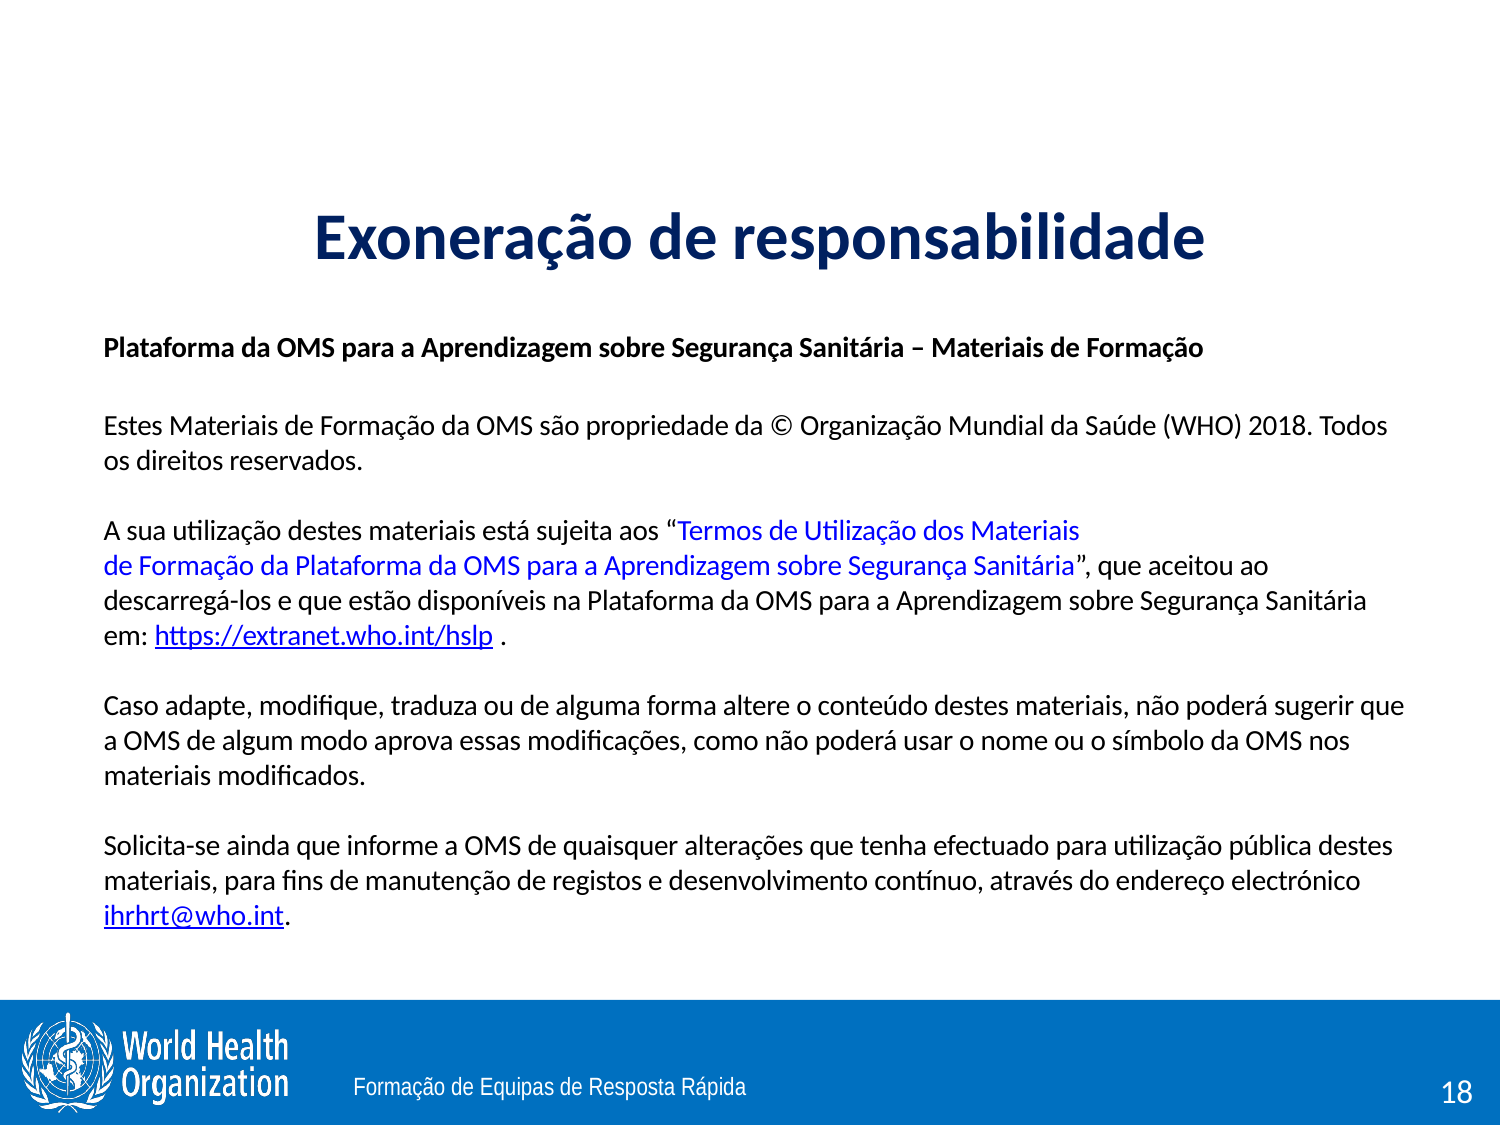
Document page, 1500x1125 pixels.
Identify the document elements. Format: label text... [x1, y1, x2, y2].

text_box Exoneração de responsabilidade Plataforma da OMS para a Aprendizagem sobre Segurança Sanitária – Materiais de Formação Estes Materiais de Formação da OMS são propriedade da © Organização Mundial da Saúde (WHO) 2018. Todos os direitos reservados. A sua utilização destes materiais está sujeita aos “Termos de Utilização dos Materiais de Formação da Plataforma da OMS para a Aprendizagem sobre Segurança Sanitária”, que aceitou ao descarregá-los e que estão disponíveis na Plataforma da OMS para a Aprendizagem sobre Segurança Sanitária em: https://extranet.who.int/hslp . Caso adapte, modifique, traduza ou de alguma forma altere o conteúdo destes materiais, não poderá sugerir que a OMS de algum modo aprova essas modificações, como não poderá usar o nome ou o símbolo da OMS nos materiais modificados. Solicita-se ainda que informe a OMS de quaisquer alterações que tenha efectuado para utilização pública destes materiais, para fins de manutenção de registos e desenvolvimento contínuo, através do endereço electrónico ihrhrt@who.int. [88, 185, 1424, 940]
picture [21, 1012, 288, 1113]
